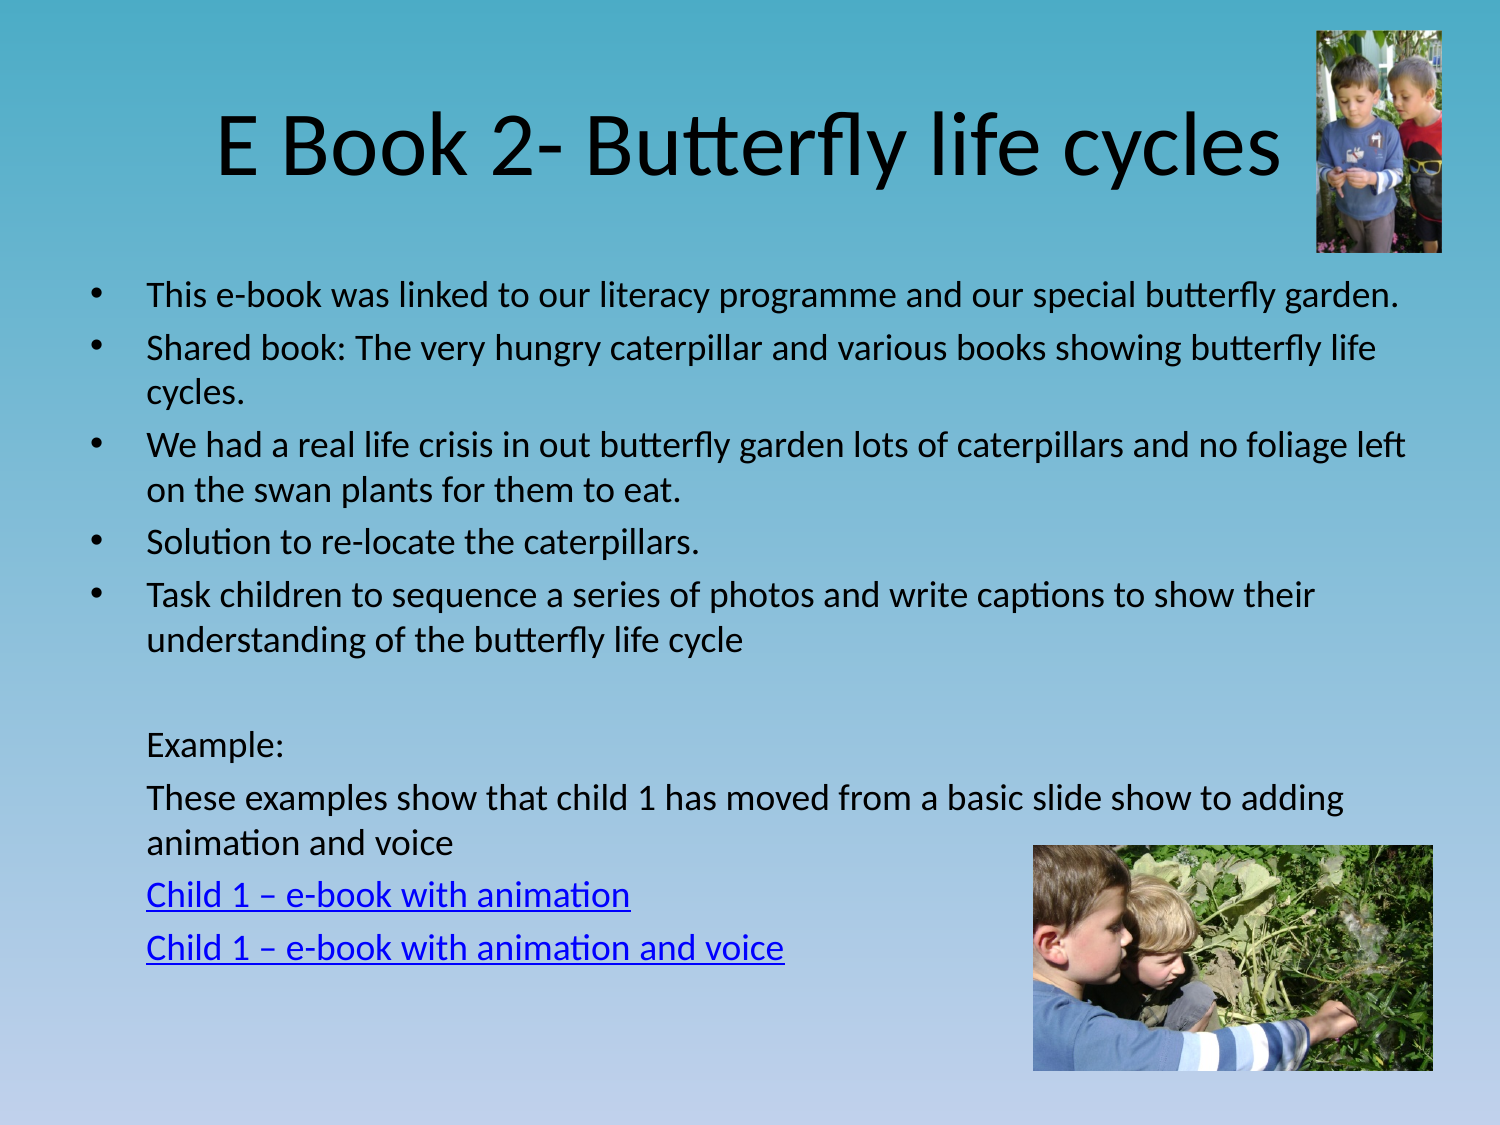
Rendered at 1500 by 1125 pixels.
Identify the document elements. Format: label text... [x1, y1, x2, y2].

picture [1268, 31, 1491, 253]
title E Book 2- Butterfly life cycles [75, 45, 1316, 233]
list This e-book was linked to our literacy programme and our special butterfly garden. Shared book: The very hungry caterpillar and various books showing butterfly life cycles. We had a real life crisis in out butterfly garden lots of caterpillars and no foliage left on the swan plants for them to eat. Solution to re-locate the caterpillars. Task children to sequence a series of photos and write captions to show their understanding of the butterfly life cycle Example: These examples show that child 1 has moved from a basic slide show to adding animation and voice Child 1 – e-book with animation Child 1 – e-book with animation and voice [75, 262, 1425, 1005]
picture [1033, 845, 1433, 1071]
